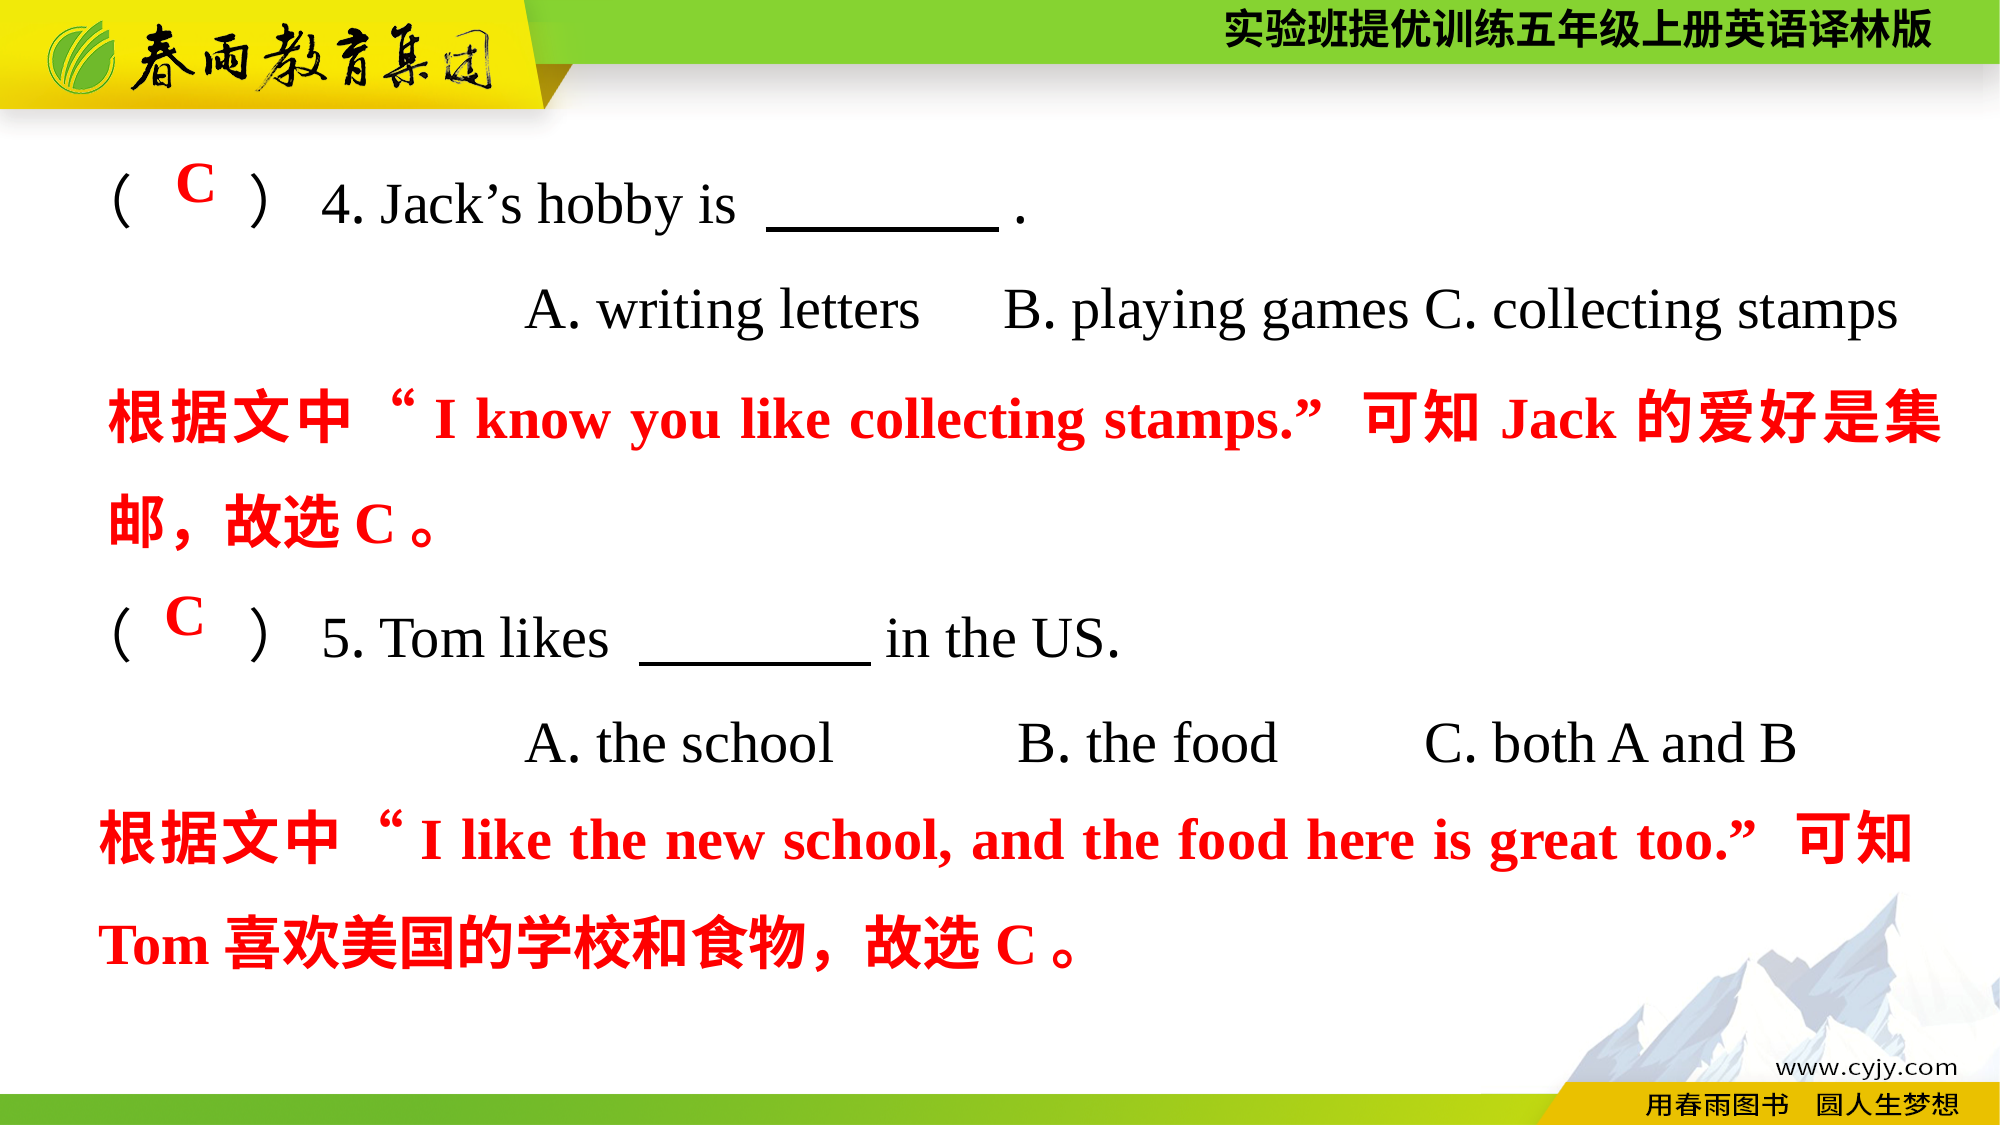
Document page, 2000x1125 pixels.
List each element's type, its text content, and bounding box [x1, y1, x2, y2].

text_box C [149, 570, 222, 655]
text_box 根据文中“I know you like collecting stamps.” 可知Jack的爱好是集邮，故选C。 [93, 338, 1958, 563]
text_box 根据文中“I like the new school, and the food here is great too.” 可知Tom喜欢美国的学校和食物，故选C。 [84, 759, 1944, 984]
text_box C [160, 137, 233, 222]
list （ ）4. Jack’s hobby is . A. writing letters B. playing games C. collecting stamps （ ）5. Tom likes in the US. A. the school B. the food C. both A and B [59, 122, 1944, 789]
picture [0, 0, 2000, 1125]
